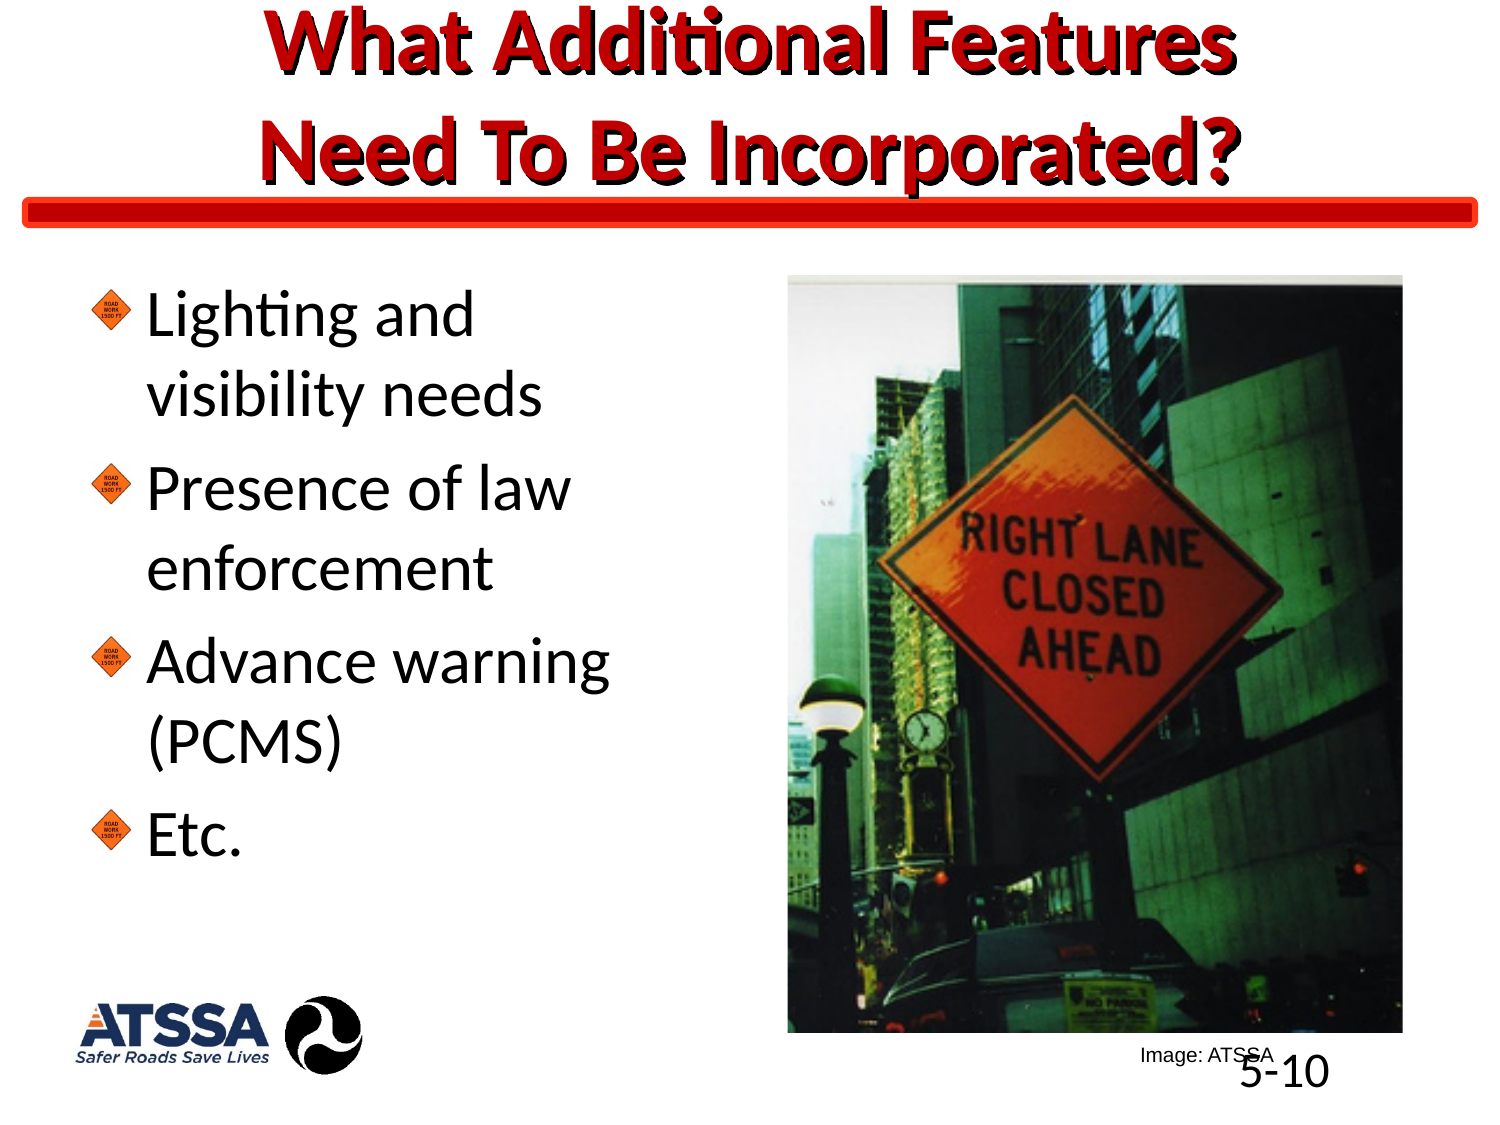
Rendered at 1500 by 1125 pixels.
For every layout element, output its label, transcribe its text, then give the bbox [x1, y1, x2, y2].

picture [90, 808, 132, 851]
picture [75, 1003, 269, 1063]
list Lighting and visibility needs Presence of law enforcement Advance warning (PCMS) Etc. [74, 262, 688, 913]
picture [90, 462, 132, 505]
title What Additional Features Need To Be Incorporated? [0, 49, 1500, 238]
picture [90, 288, 132, 331]
picture [90, 635, 132, 678]
picture [276, 989, 370, 1077]
text_box Image: ATSSA [1124, 1043, 1295, 1075]
picture [787, 274, 1403, 1034]
